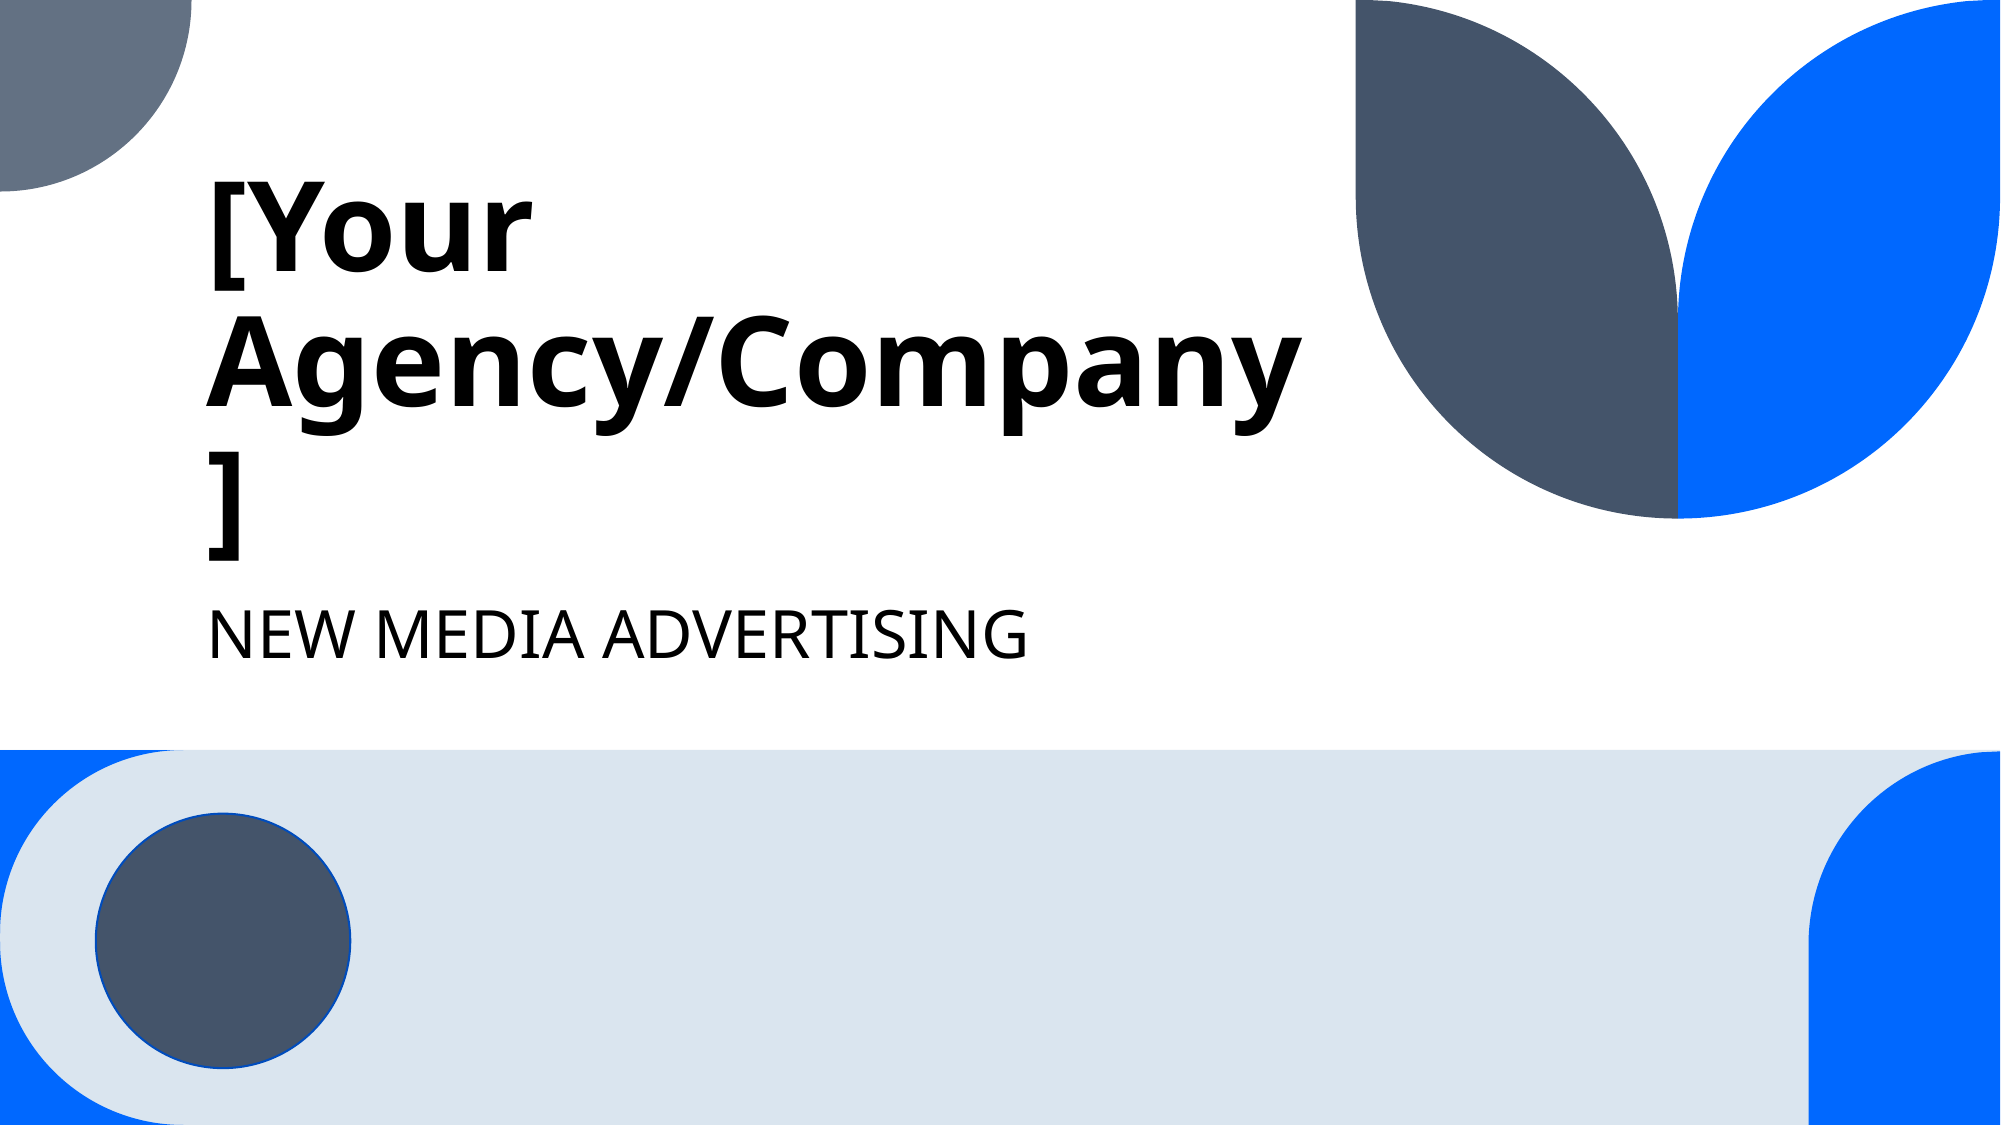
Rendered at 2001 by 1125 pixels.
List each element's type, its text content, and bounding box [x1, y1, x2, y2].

title [Your Agency/Company] [191, 38, 1356, 576]
subtitle NEW MEDIA ADVERTISING [191, 586, 1809, 689]
